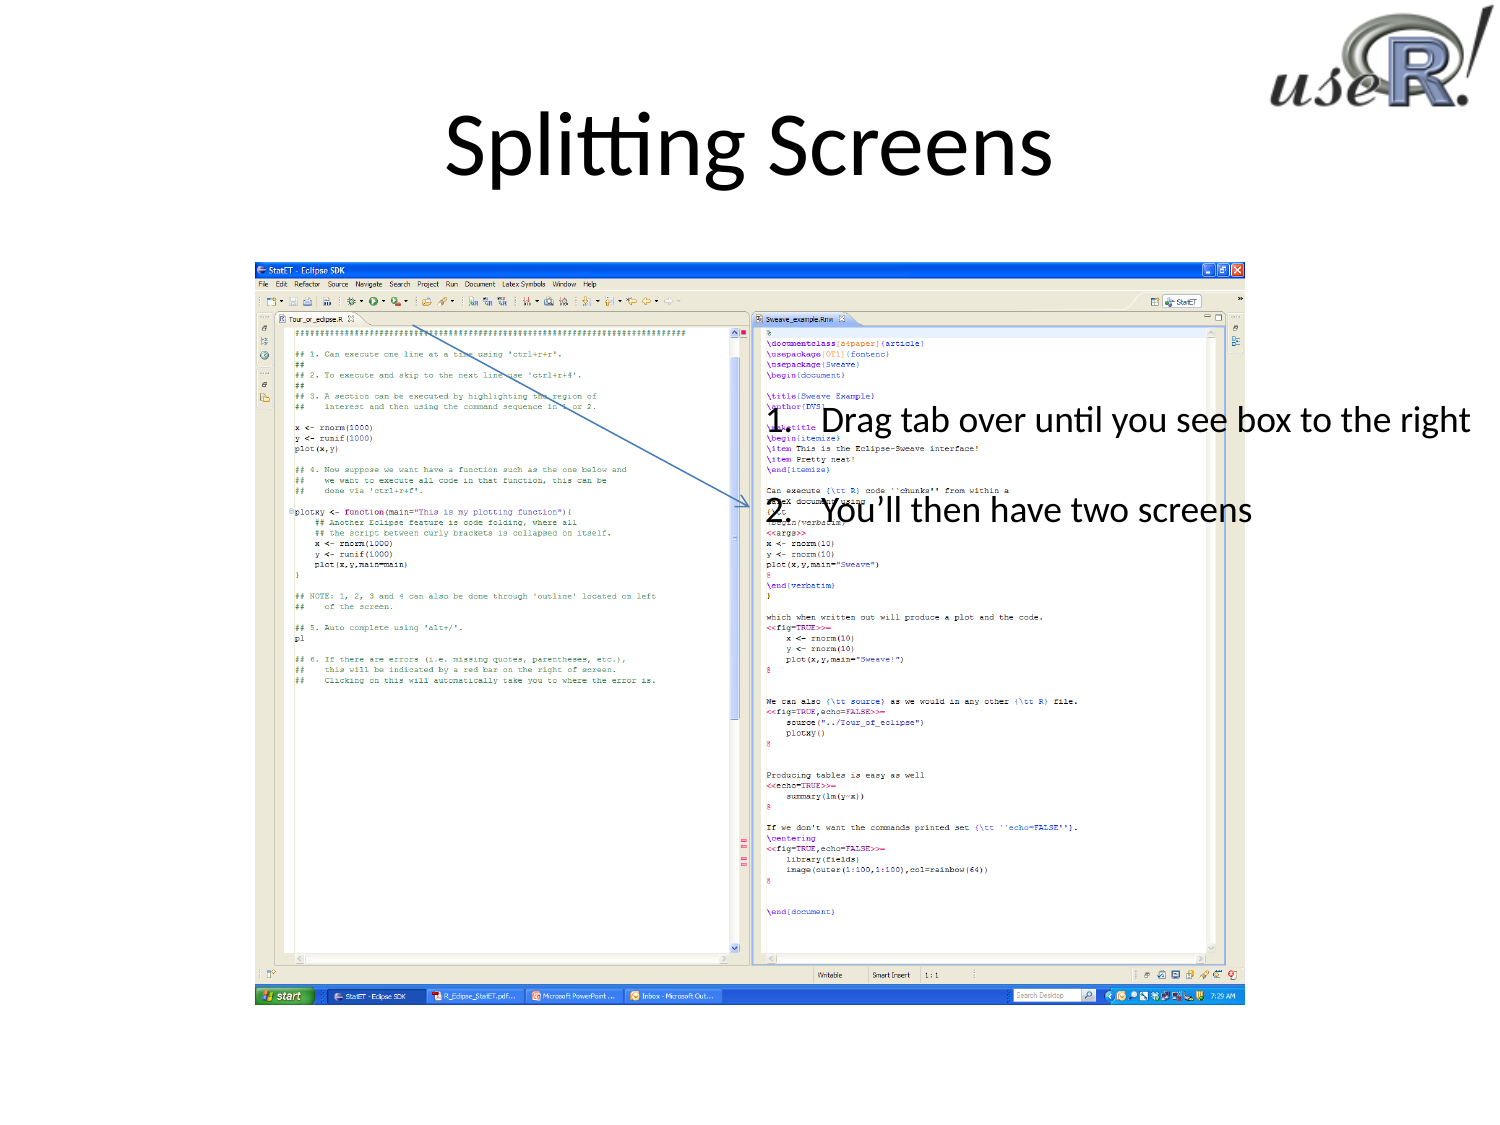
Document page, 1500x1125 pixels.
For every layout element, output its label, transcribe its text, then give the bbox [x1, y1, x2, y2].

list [254, 262, 1246, 1006]
text_box Drag tab over until you see box to the right You’ll then have two screens [1251, 387, 1500, 628]
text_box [412, 324, 751, 509]
title Splitting Screens [75, 45, 1425, 233]
picture [1265, 0, 1500, 113]
